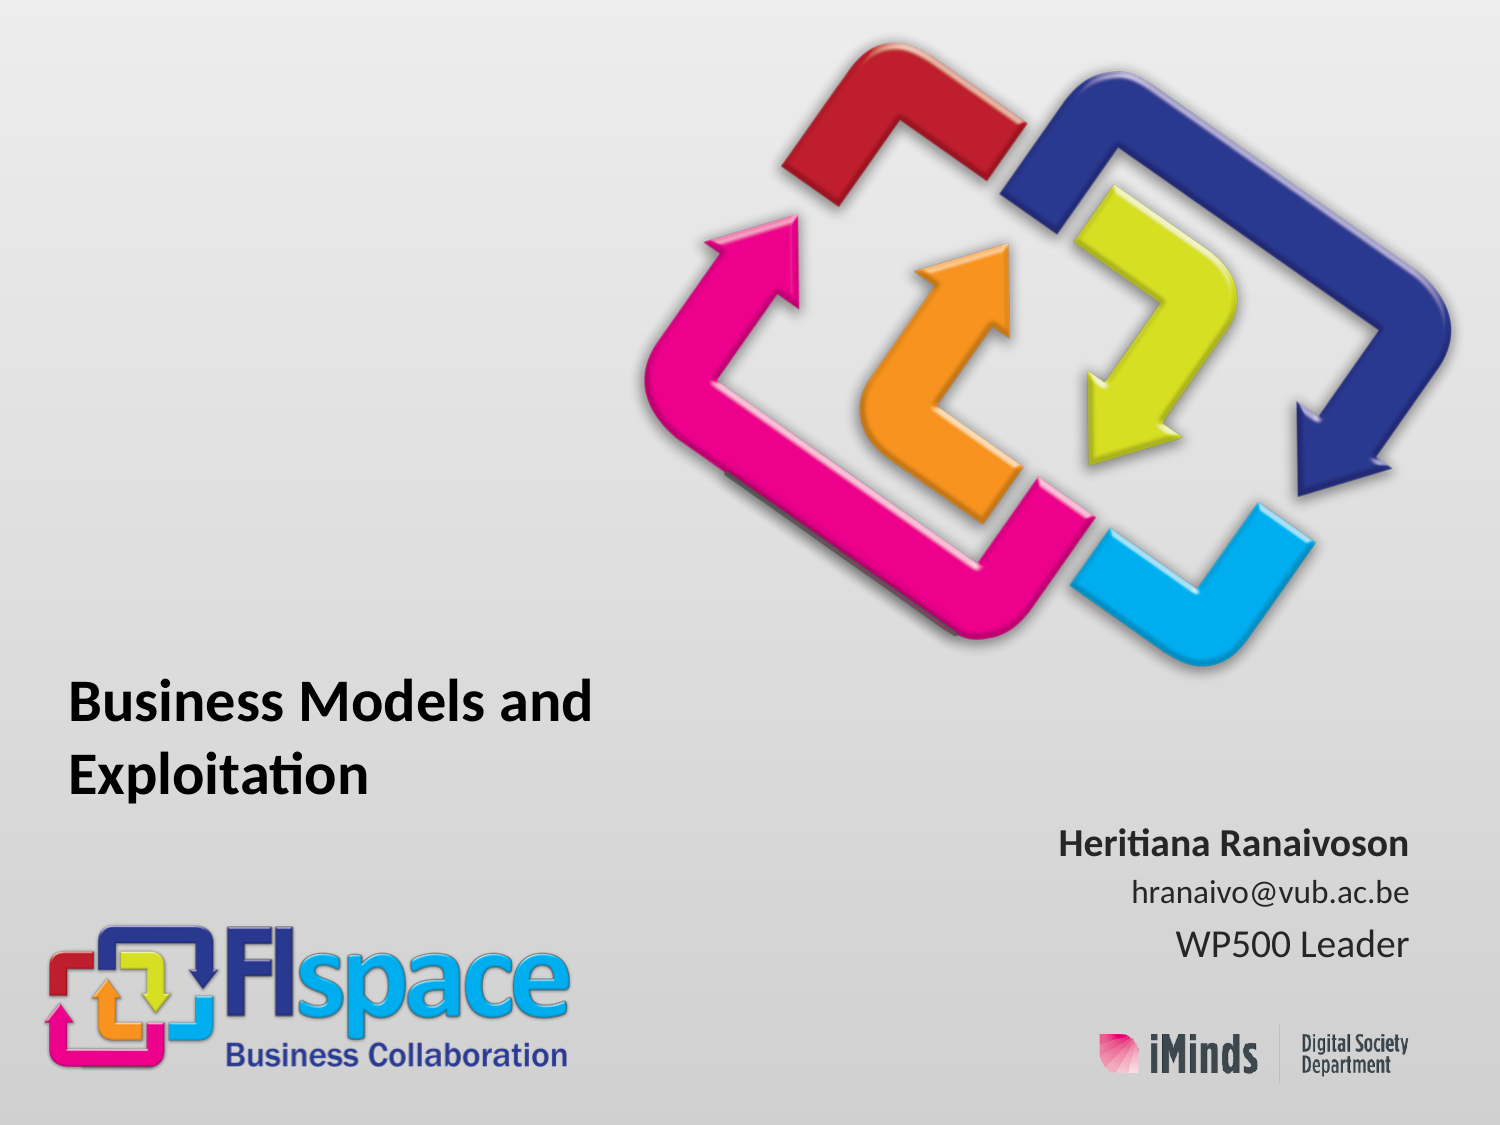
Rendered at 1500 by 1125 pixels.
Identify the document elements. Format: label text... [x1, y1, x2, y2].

picture [1081, 1011, 1426, 1095]
picture [35, 917, 580, 1073]
subtitle Heritiana Ranaivoson hranaivo@vub.ac.be WP500 Leader [900, 798, 1425, 984]
title Business Models and Exploitation [53, 574, 845, 894]
picture [557, 0, 1500, 816]
